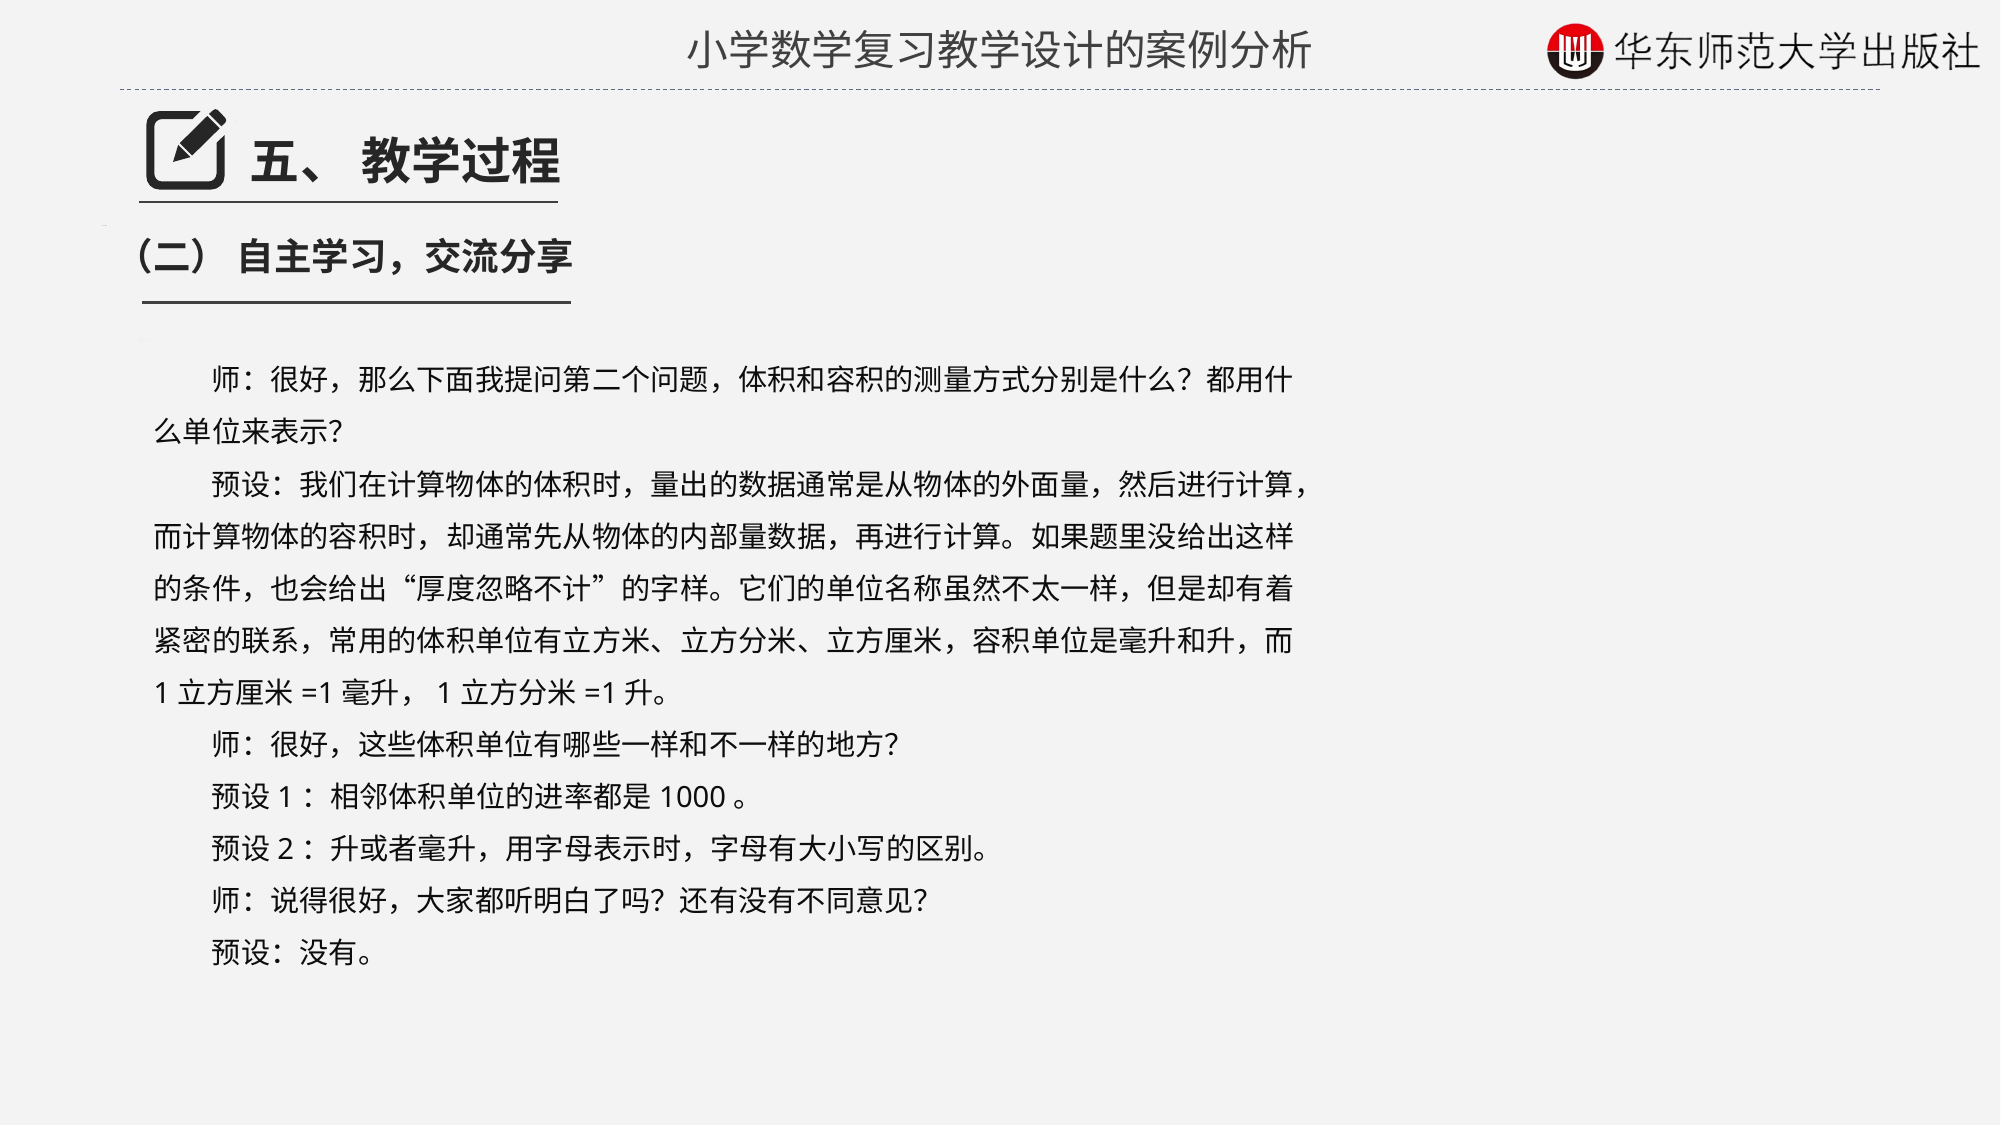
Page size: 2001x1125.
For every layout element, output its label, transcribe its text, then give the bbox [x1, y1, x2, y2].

text_box 五、 教学过程 [235, 121, 1147, 197]
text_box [1536, 13, 1989, 83]
text_box [208, 109, 227, 127]
text_box （二） 自主学习，交流分享 [101, 225, 692, 286]
text_box 小学数学复习教学设计的案例分析 [680, 23, 1320, 74]
text_box [146, 111, 225, 190]
text_box 师：很好，那么下面我提问第二个问题，体积和容积的测量方式分别是什么？都用什么单位来表示？ 预设：我们在计算物体的体积时，量出的数据通常是从物体的外面量，然后进行计算，而计算物体的容积时，却通常先从物体的内部量数据，再进行计算。如果题里没给出这样的条件，也会给出“厚度忽略不计”的字样。它们的单位名称虽然不太一样，但是却有着紧密的联系，常用的体积单位有立方米、立方分米、立方厘米，容积单位是毫升和升，而1立方厘米=1毫升，1立方分米=1升。 师：很好，这些体积单位有哪些一样和不一样的地方？ 预设1：相邻体积单位的进率都是1000。 预设2：升或者毫升，用字母表示时，字母有大小写的区别。 师：说得很好，大家都听明白了吗？还有没有不同意见？ 预设：没有。 [138, 337, 1320, 977]
